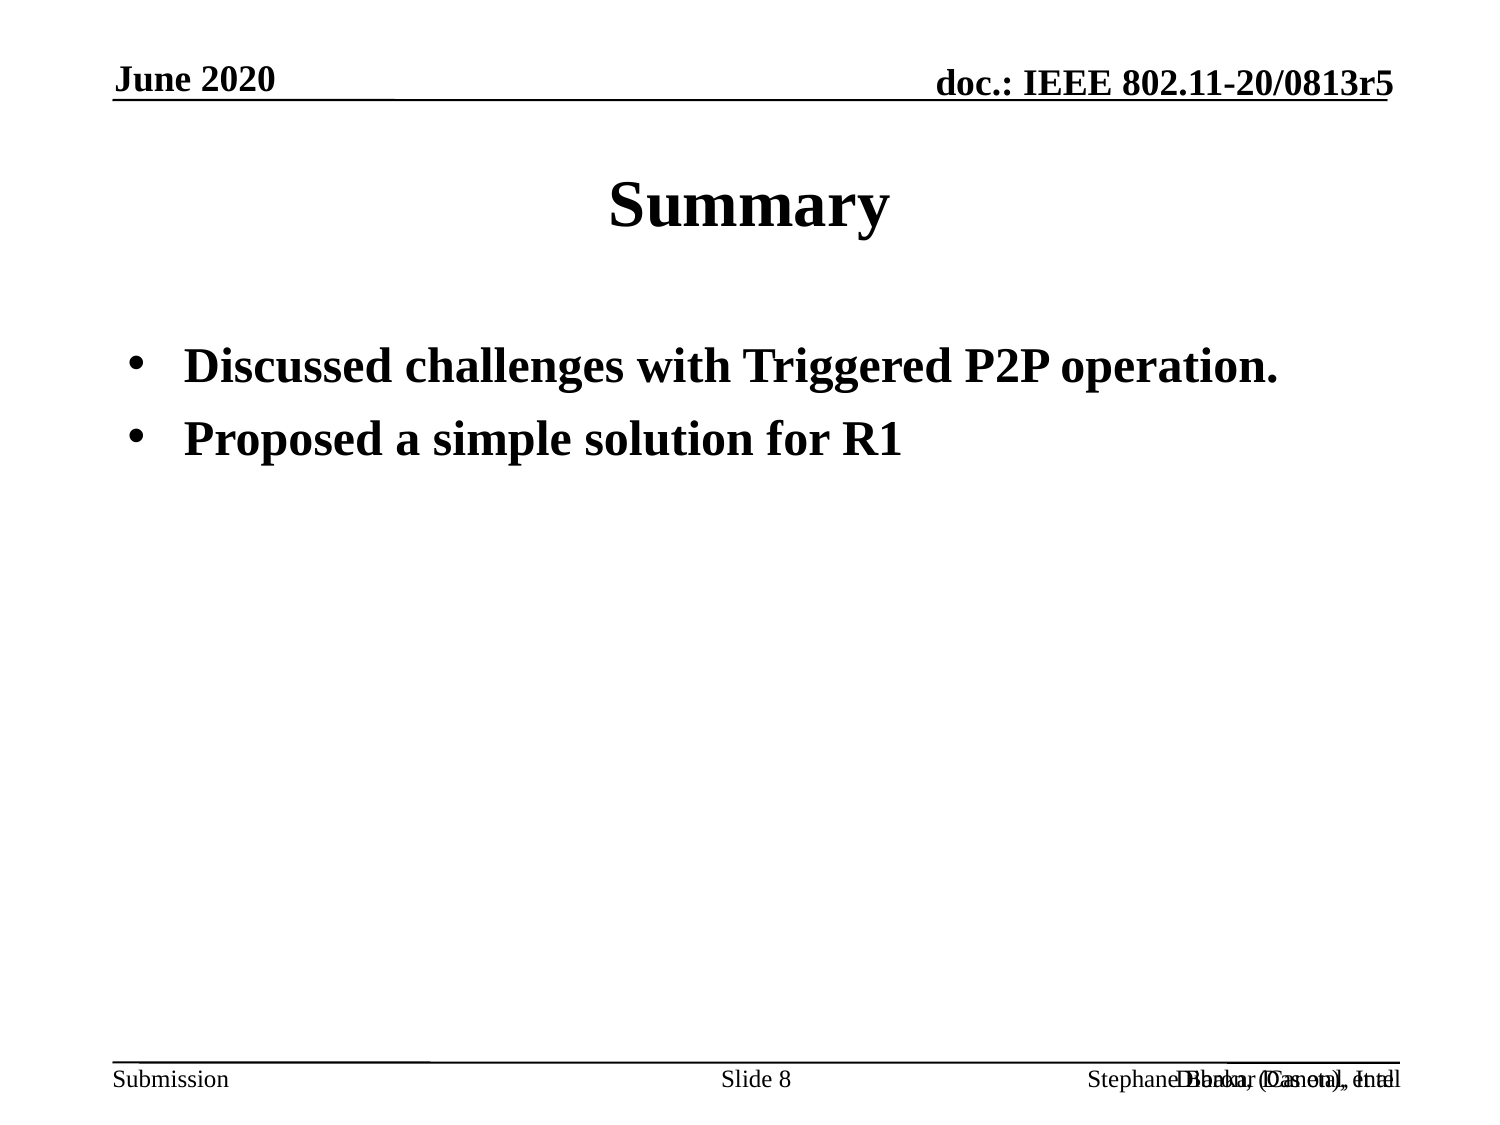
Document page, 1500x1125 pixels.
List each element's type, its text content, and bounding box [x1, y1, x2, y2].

footer Stephane Baron, (Canon), et al [878, 1061, 1402, 1093]
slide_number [114, 54, 423, 100]
slide_number Slide 8 [712, 1061, 800, 1123]
title Summary [112, 112, 1388, 288]
list Discussed challenges with Triggered P2P operation. Proposed a simple solution for R1 [112, 324, 1388, 1000]
